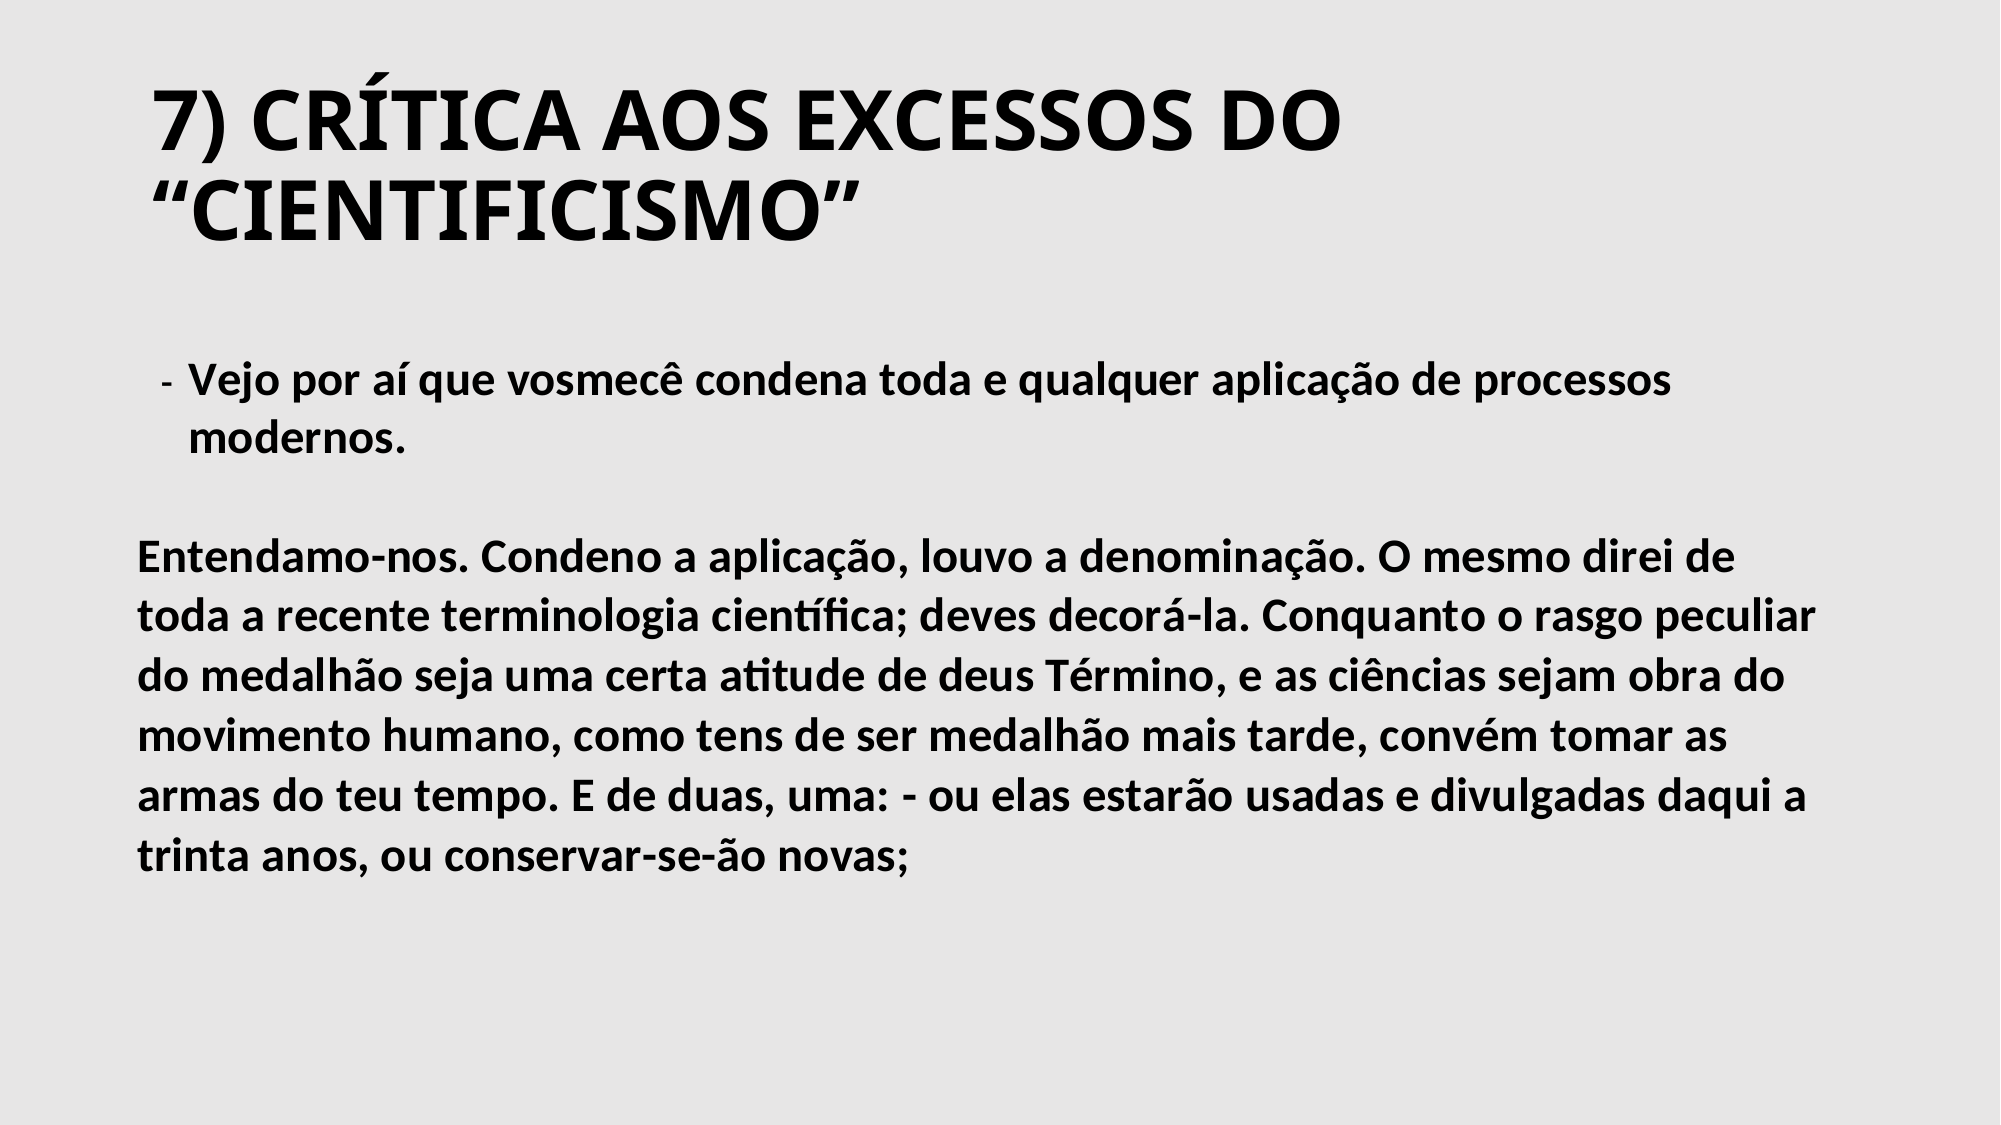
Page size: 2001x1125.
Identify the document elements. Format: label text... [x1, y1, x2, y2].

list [137, 299, 1863, 918]
title 7) CRÍTICA AOS EXCESSOS DO “CIENTIFICISMO” [137, 59, 1863, 278]
